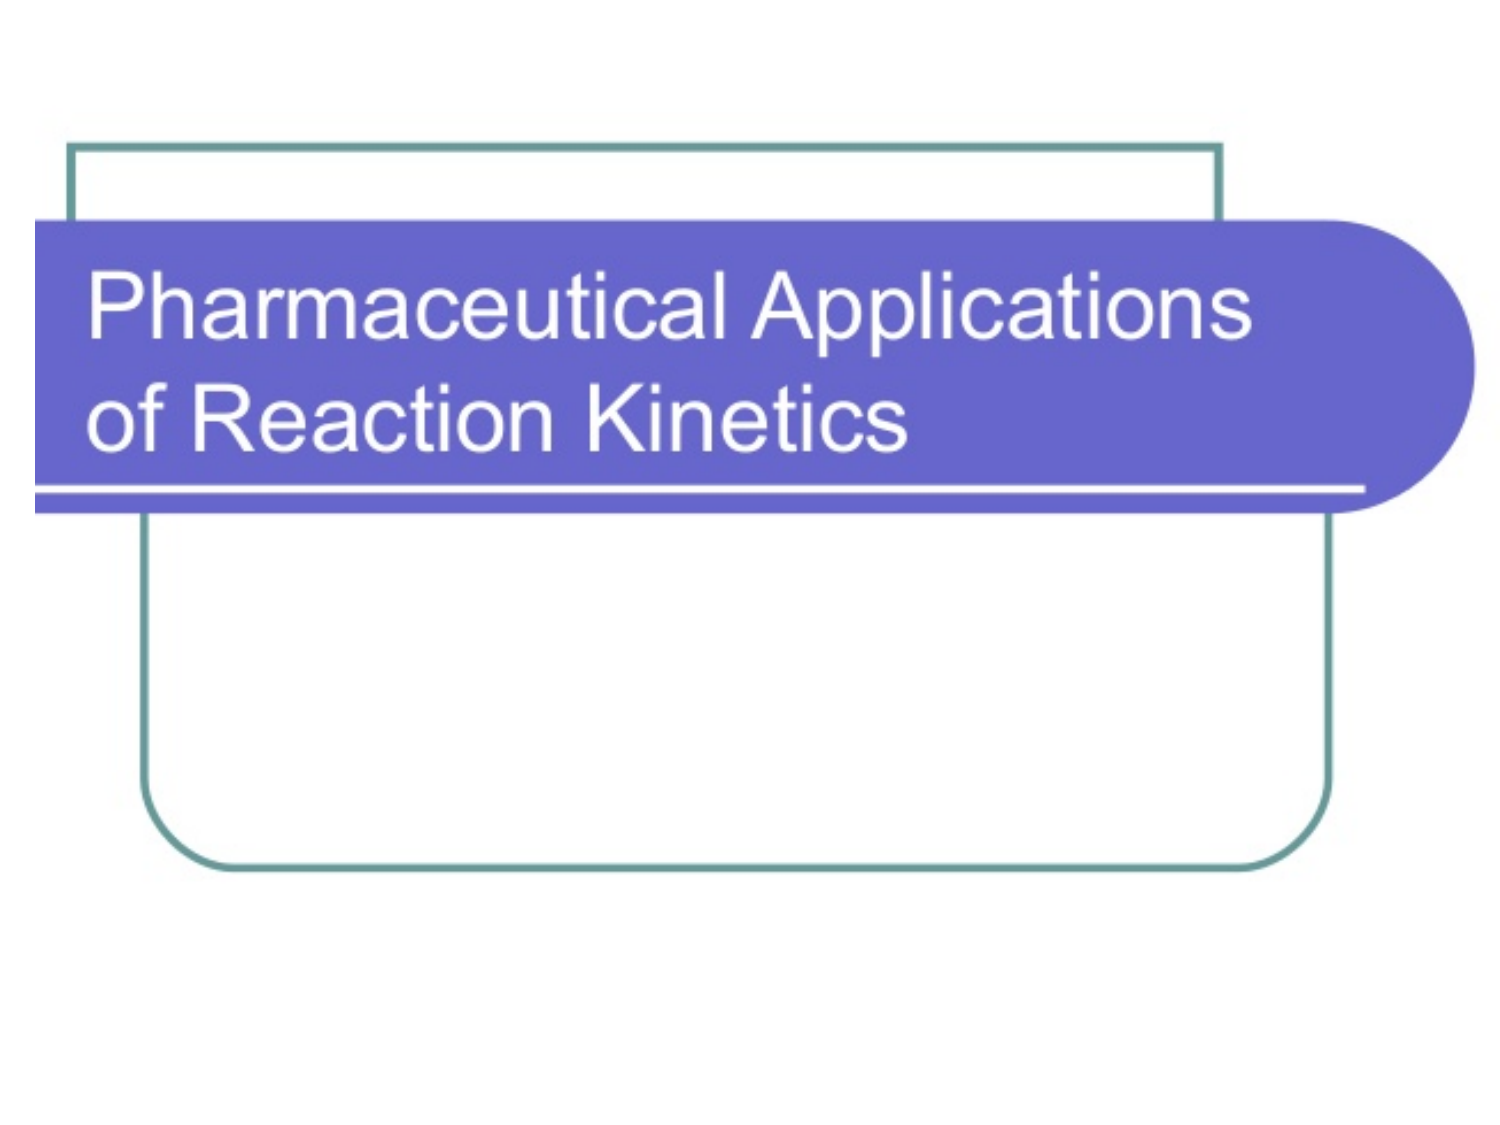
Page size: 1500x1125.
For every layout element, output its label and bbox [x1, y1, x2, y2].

text_box [35, 0, 1500, 1100]
